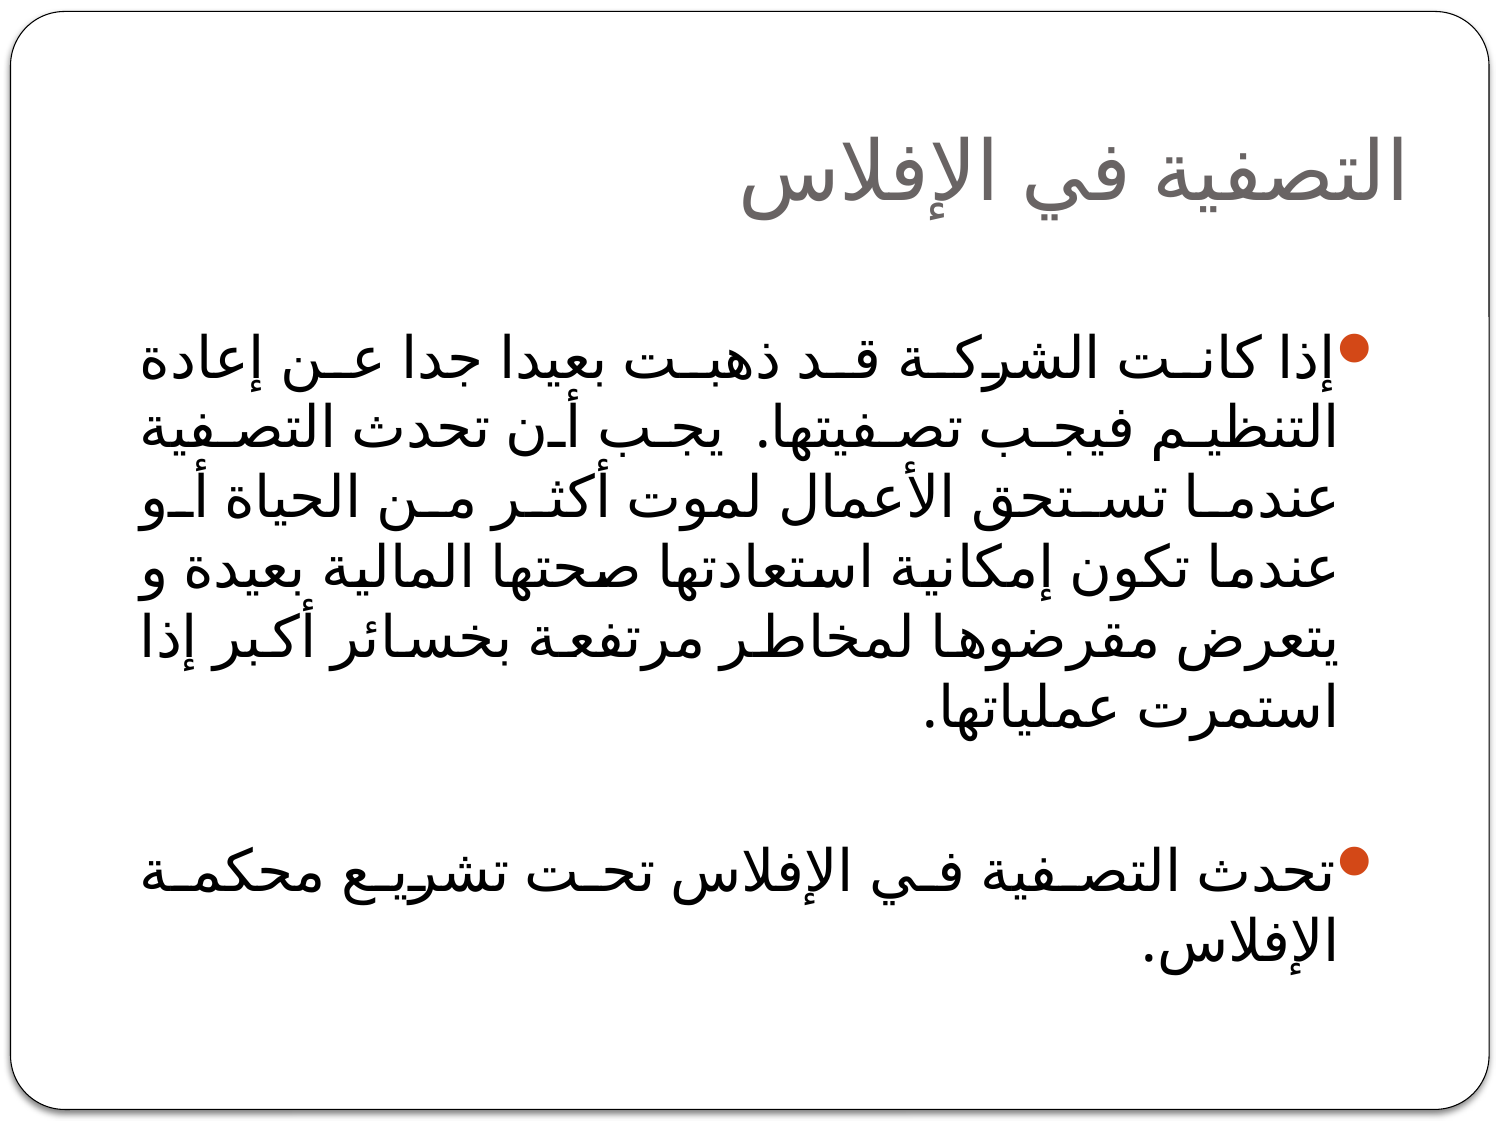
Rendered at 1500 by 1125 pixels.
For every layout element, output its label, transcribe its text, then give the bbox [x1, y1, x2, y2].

title التصفية في الإفلاس [150, 45, 1425, 233]
list إذا كانت الشركة قد ذهبت بعيدا جدا عن إعادة التنظيم فيجب تصفيتها. يجب أن تحدث التصفية عندما تستحق الأعمال لموت أكثر من الحياة أو عندما تكون إمكانية استعادتها صحتها المالية بعيدة و يتعرض مقرضوها لمخاطر مرتفعة بخسائر أكبر إذا استمرت عملياتها. تحدث التصفية في الإفلاس تحت تشريع محكمة الإفلاس. [125, 312, 1400, 1050]
